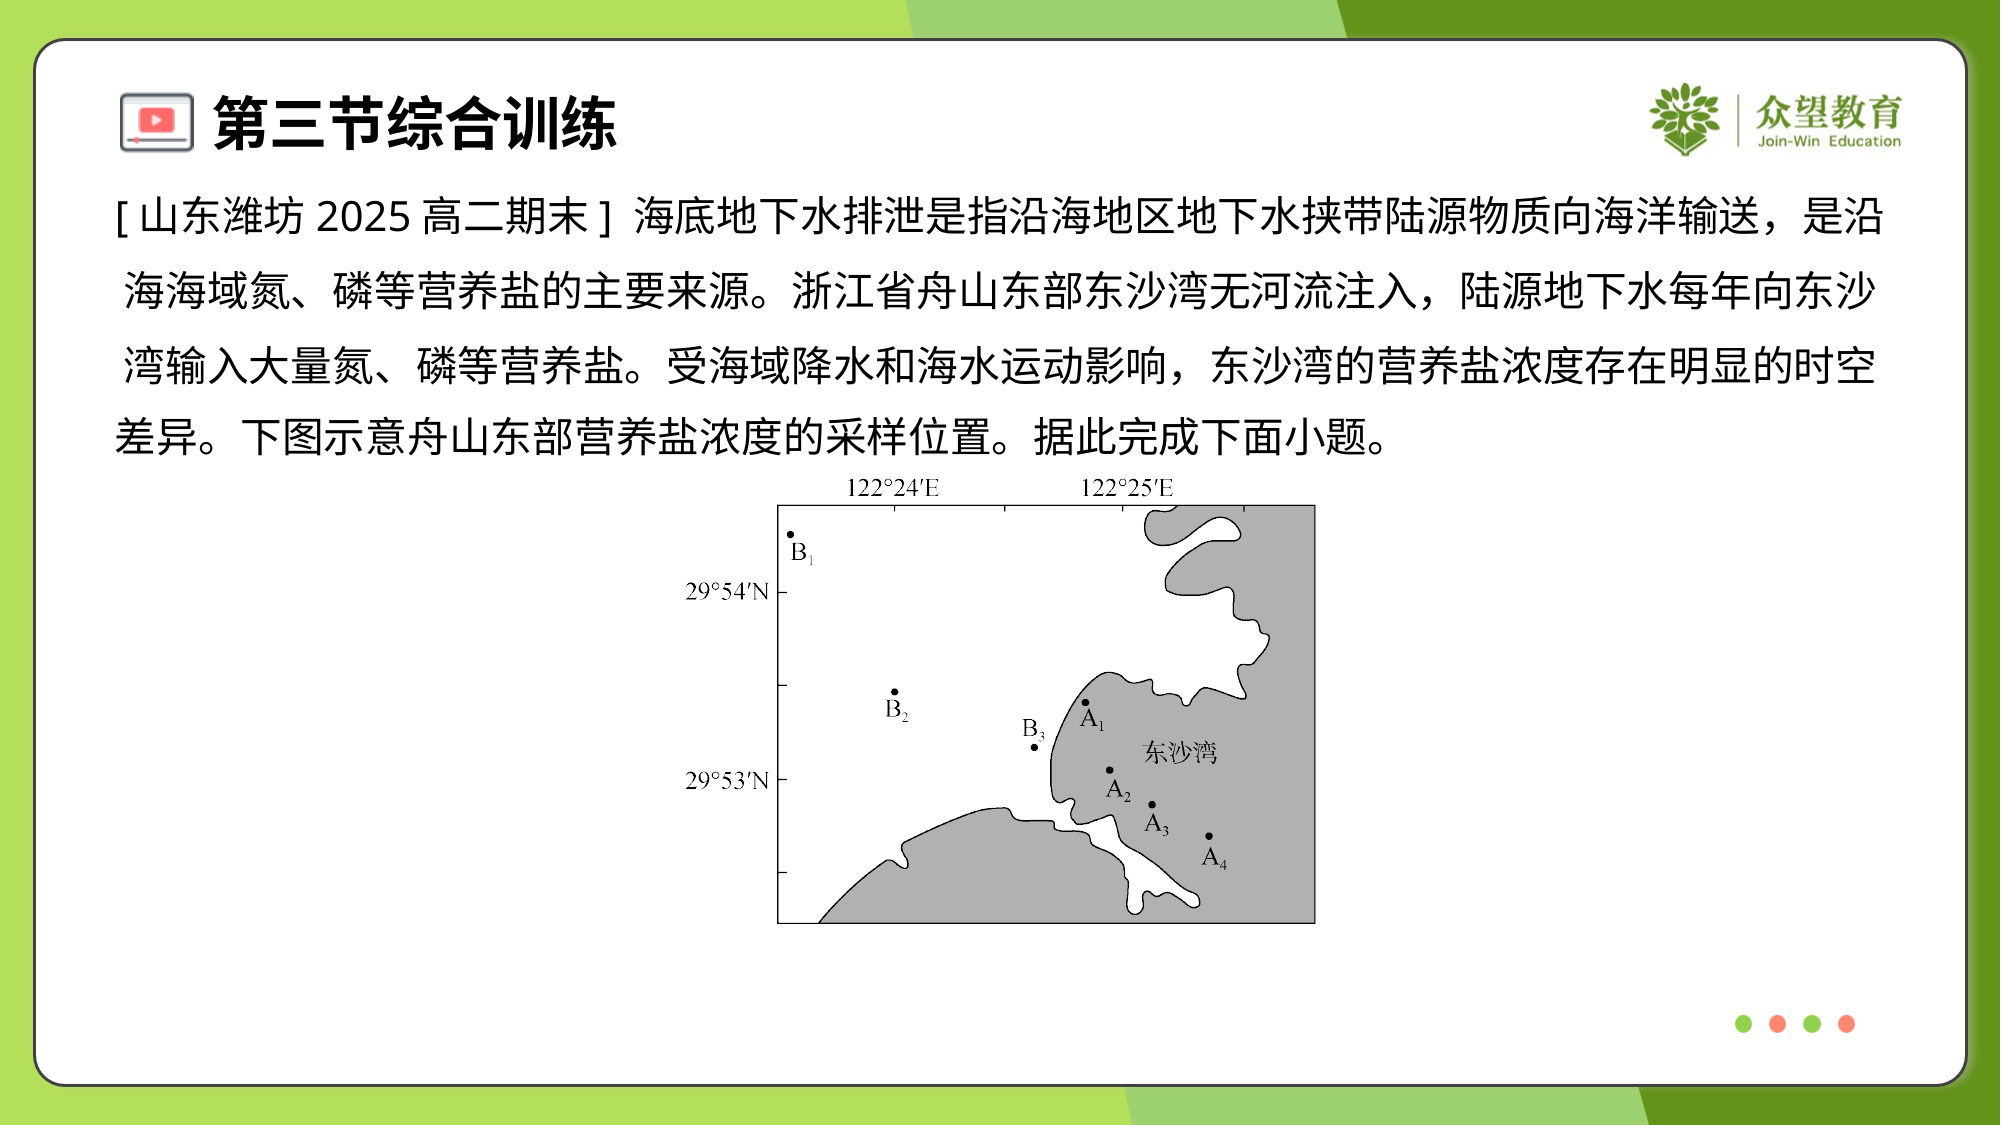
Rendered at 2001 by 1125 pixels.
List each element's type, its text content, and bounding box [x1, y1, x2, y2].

picture [0, 0, 2000, 1125]
text_box [山东潍坊2025高二期末] 海底地下水排泄是指沿海地区地下水挟带陆源物质向海洋输送，是沿 海海域氮、磷等营养盐的主要来源。浙江省舟山东部东沙湾无河流注入，陆源地下水每年向东沙 湾输入大量氮、磷等营养盐。受海域降水和海水运动影响，东沙湾的营养盐浓度存在明显的时空 差异。下图示意舟山东部营养盐浓度的采样位置。据此完成下面小题。 [118, 164, 1883, 454]
